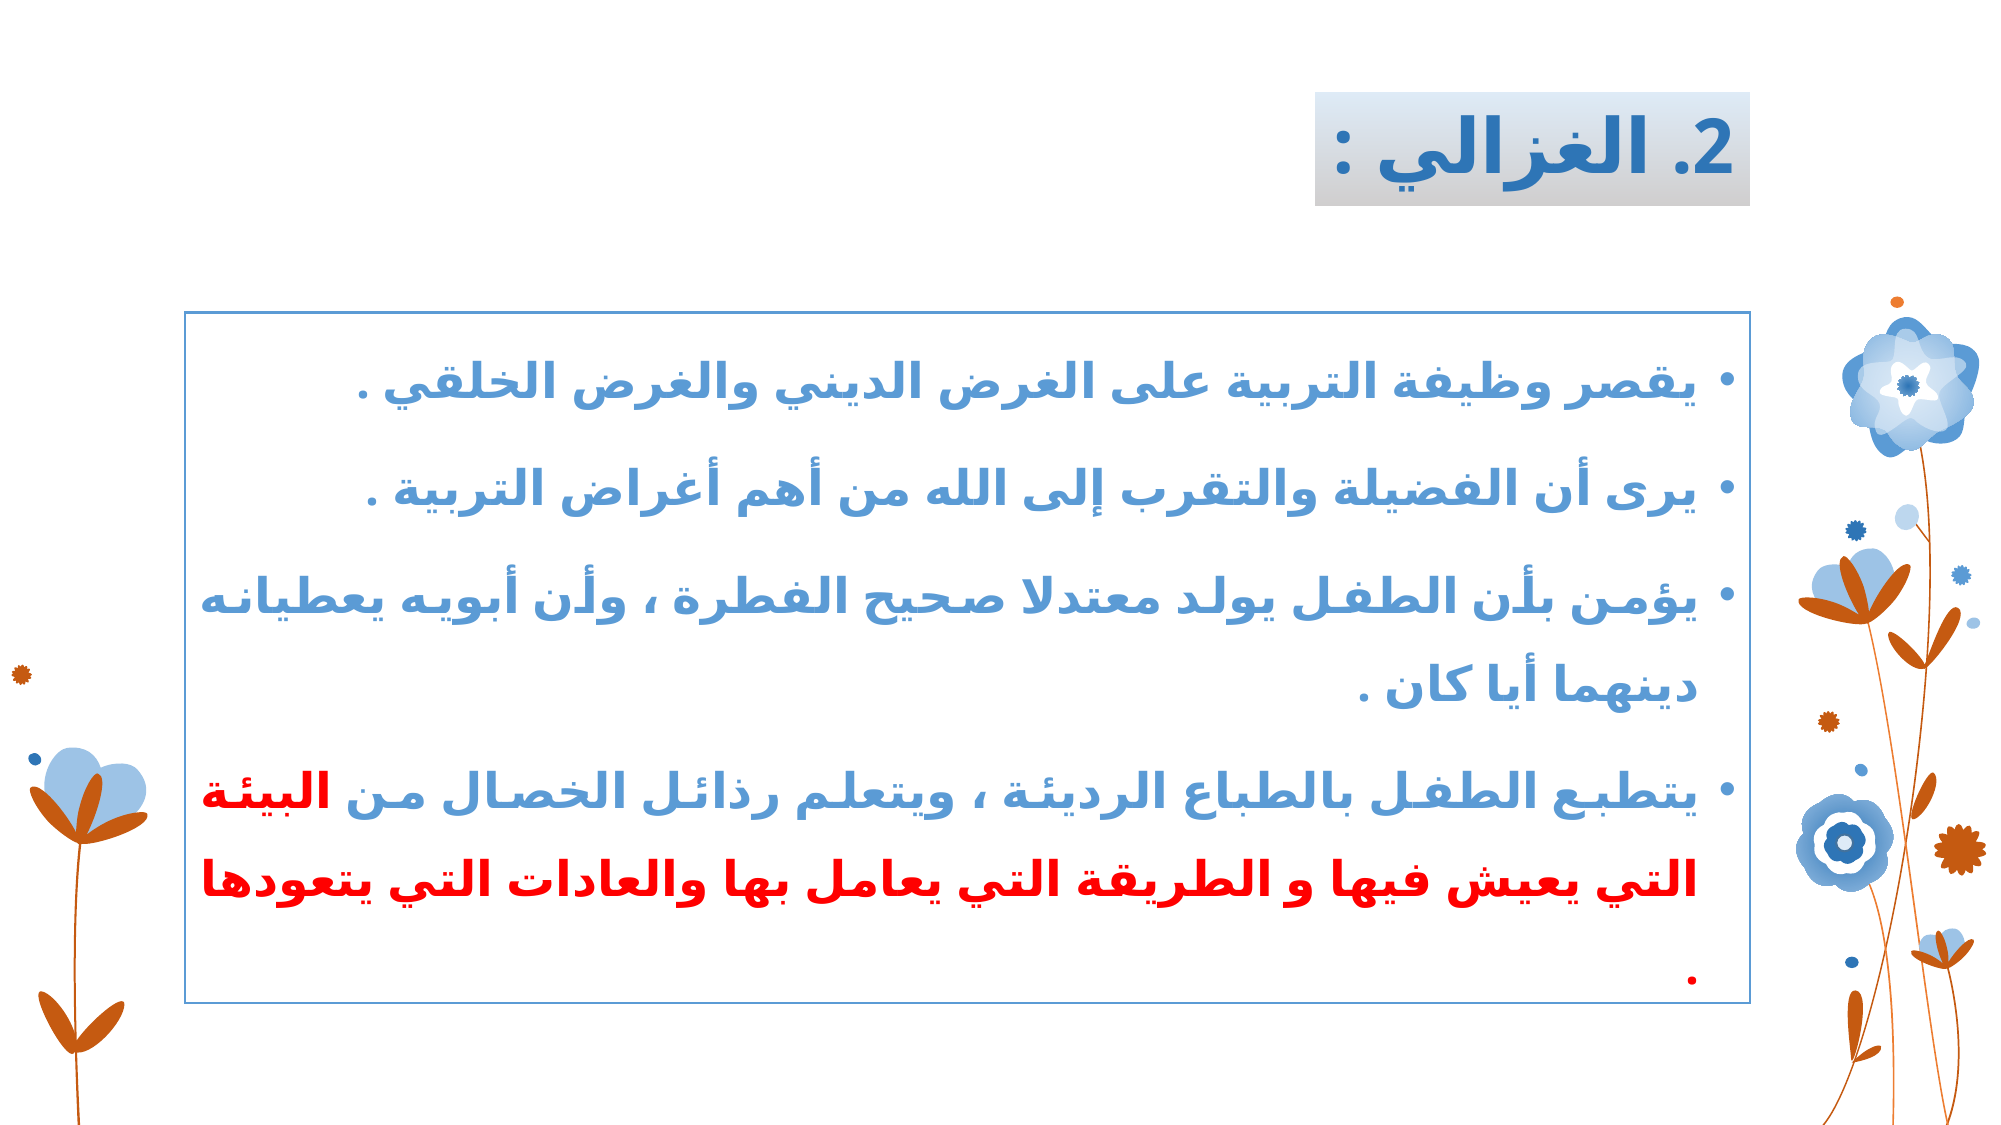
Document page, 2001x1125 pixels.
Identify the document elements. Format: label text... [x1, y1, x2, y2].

title 2. الغزالي : [1315, 92, 1750, 206]
list يقصر وظيفة التربية على الغرض الديني والغرض الخلقي . يرى أن الفضيلة والتقرب إلى الله من أهم أغراض التربية . يؤمن بأن الطفل يولد معتدلا صحيح الفطرة ، وأن أبويه يعطيانه دينهما أيا كان . يتطبع الطفل بالطباع الرديئة ، ويتعلم رذائل الخصال من البيئة التي يعيش فيها و الطريقة التي يعامل بها والعادات التي يتعودها . [184, 311, 1751, 1004]
